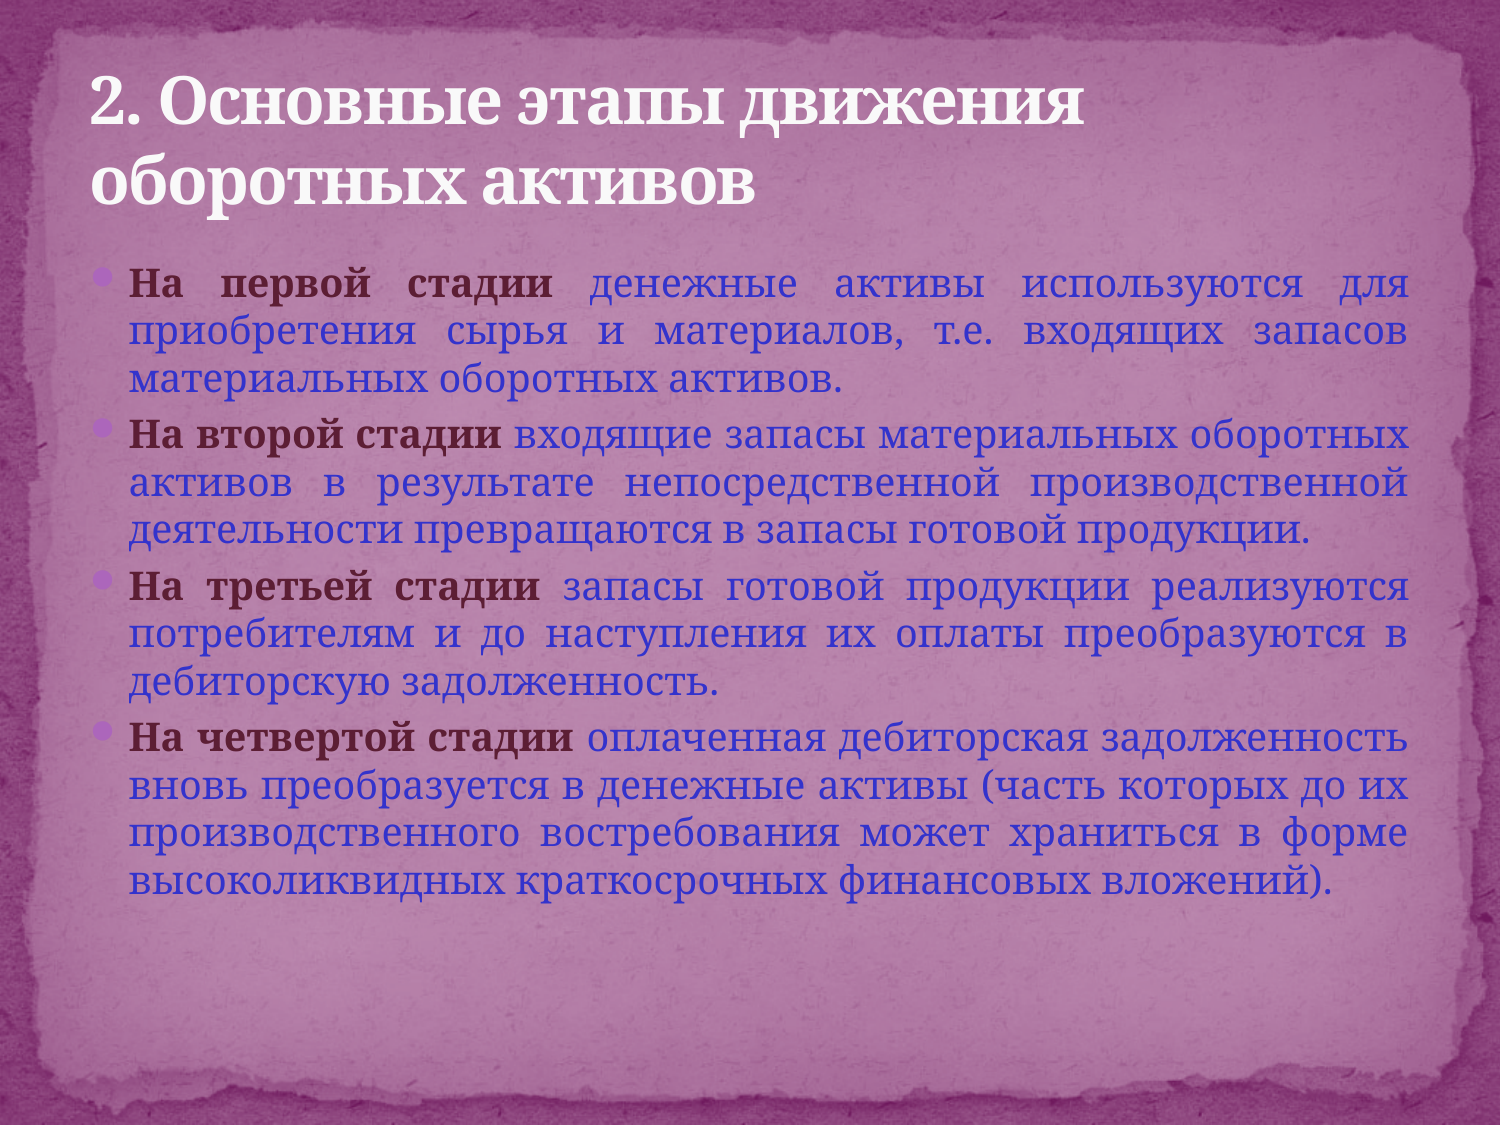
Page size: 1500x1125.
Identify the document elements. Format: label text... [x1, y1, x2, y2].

title 2. Основные этапы движения оборотных активов [74, 24, 1425, 225]
list На первой стадии денежные активы используются для приобретения сырья и материалов, т.е. входящих запасов материальных оборотных активов. На второй стадии входящие запасы материальных оборотных активов в результате непосредственной производственной деятельности превращаются в запасы готовой продукции. На третьей стадии запасы готовой продукции реализуются потребителям и до наступления их оплаты преобразуются в дебиторскую задолженность. На четвертой стадии оплаченная дебиторская задолженность вновь преобразуется в денежные активы (часть которых до их производственного востребования может храниться в форме высоколиквидных краткосрочных финансовых вложений). [74, 249, 1426, 1001]
